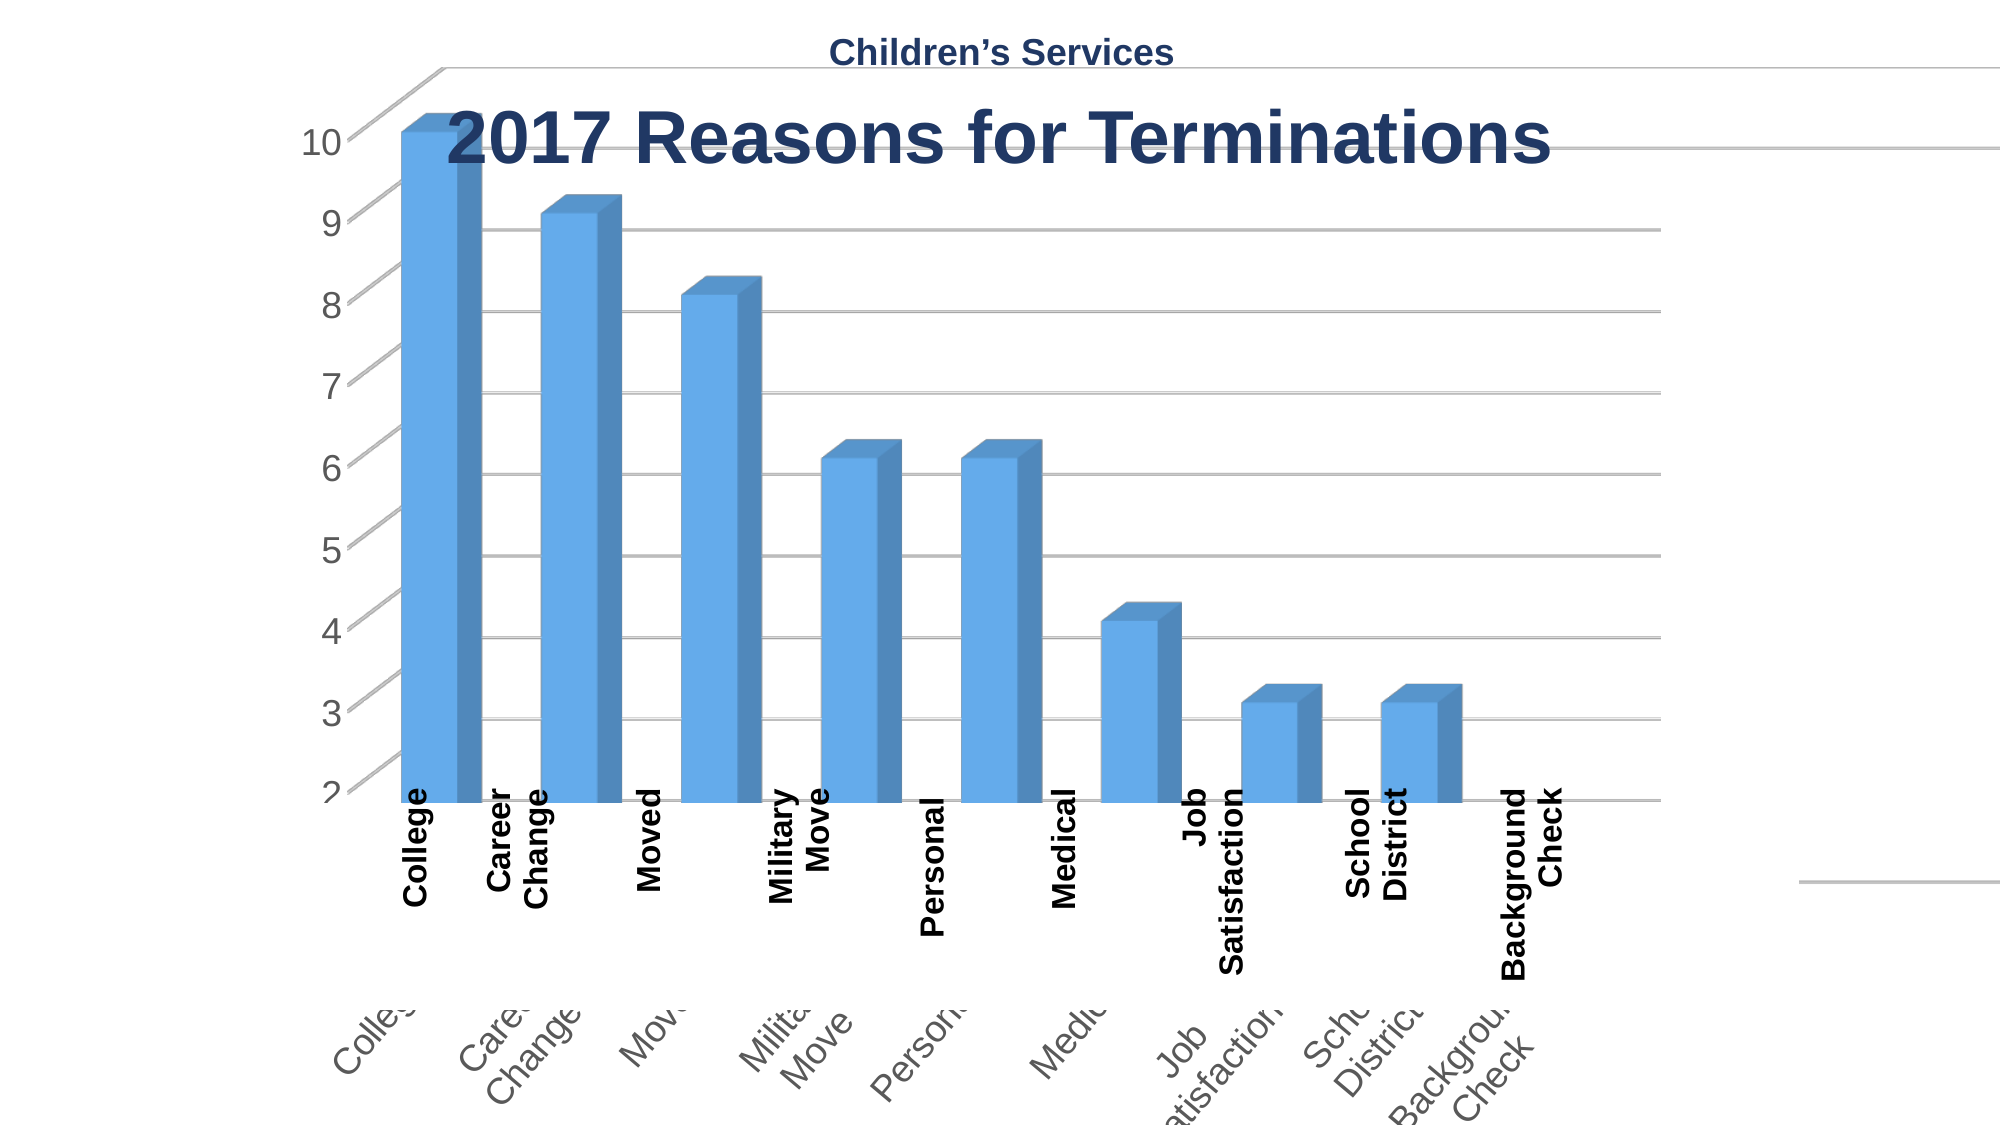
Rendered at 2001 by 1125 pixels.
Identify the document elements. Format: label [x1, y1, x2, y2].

chart [0, 0, 2000, 1125]
